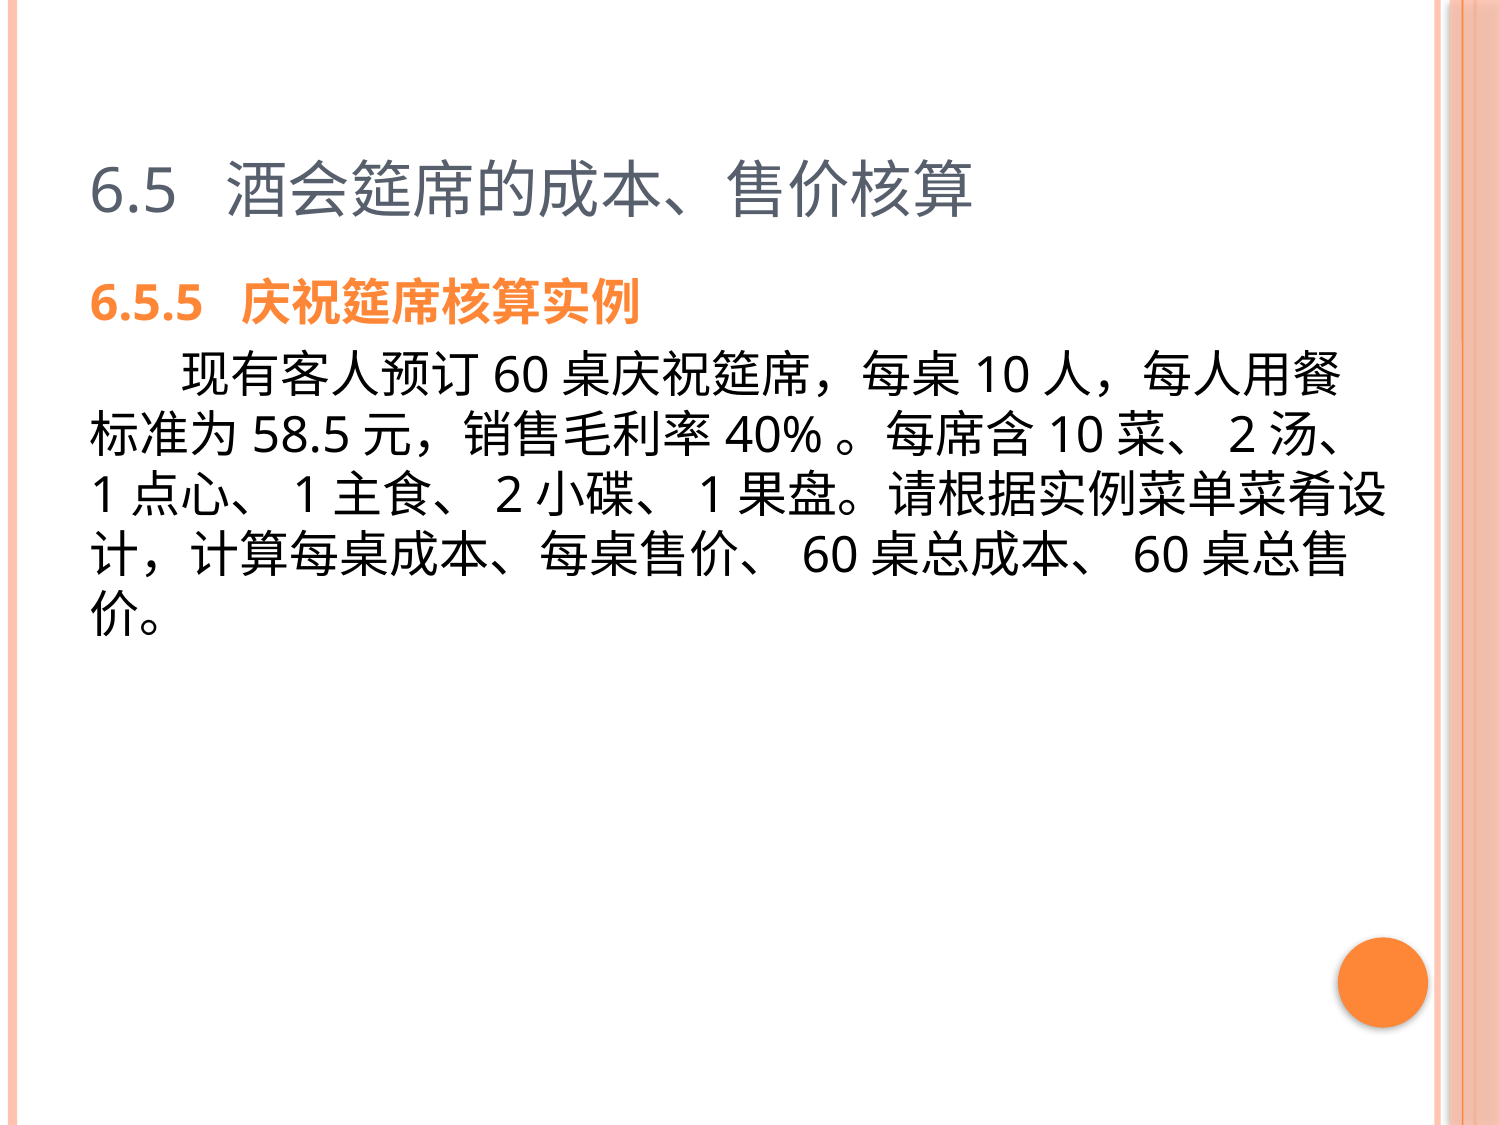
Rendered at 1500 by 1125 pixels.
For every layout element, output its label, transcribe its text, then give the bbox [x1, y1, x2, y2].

list 6.5.5 庆祝筵席核算实例 现有客人预订60桌庆祝筵席，每桌10人，每人用餐标准为58.5元，销售毛利率40%。每席含10菜、2汤、1点心、1主食、2小碟、1果盘。请根据实例菜单菜肴设计，计算每桌成本、每桌售价、60桌总成本、60桌总售价。 [74, 262, 1407, 1063]
title 6.5 酒会筵席的成本、售价核算 [75, 45, 1300, 233]
